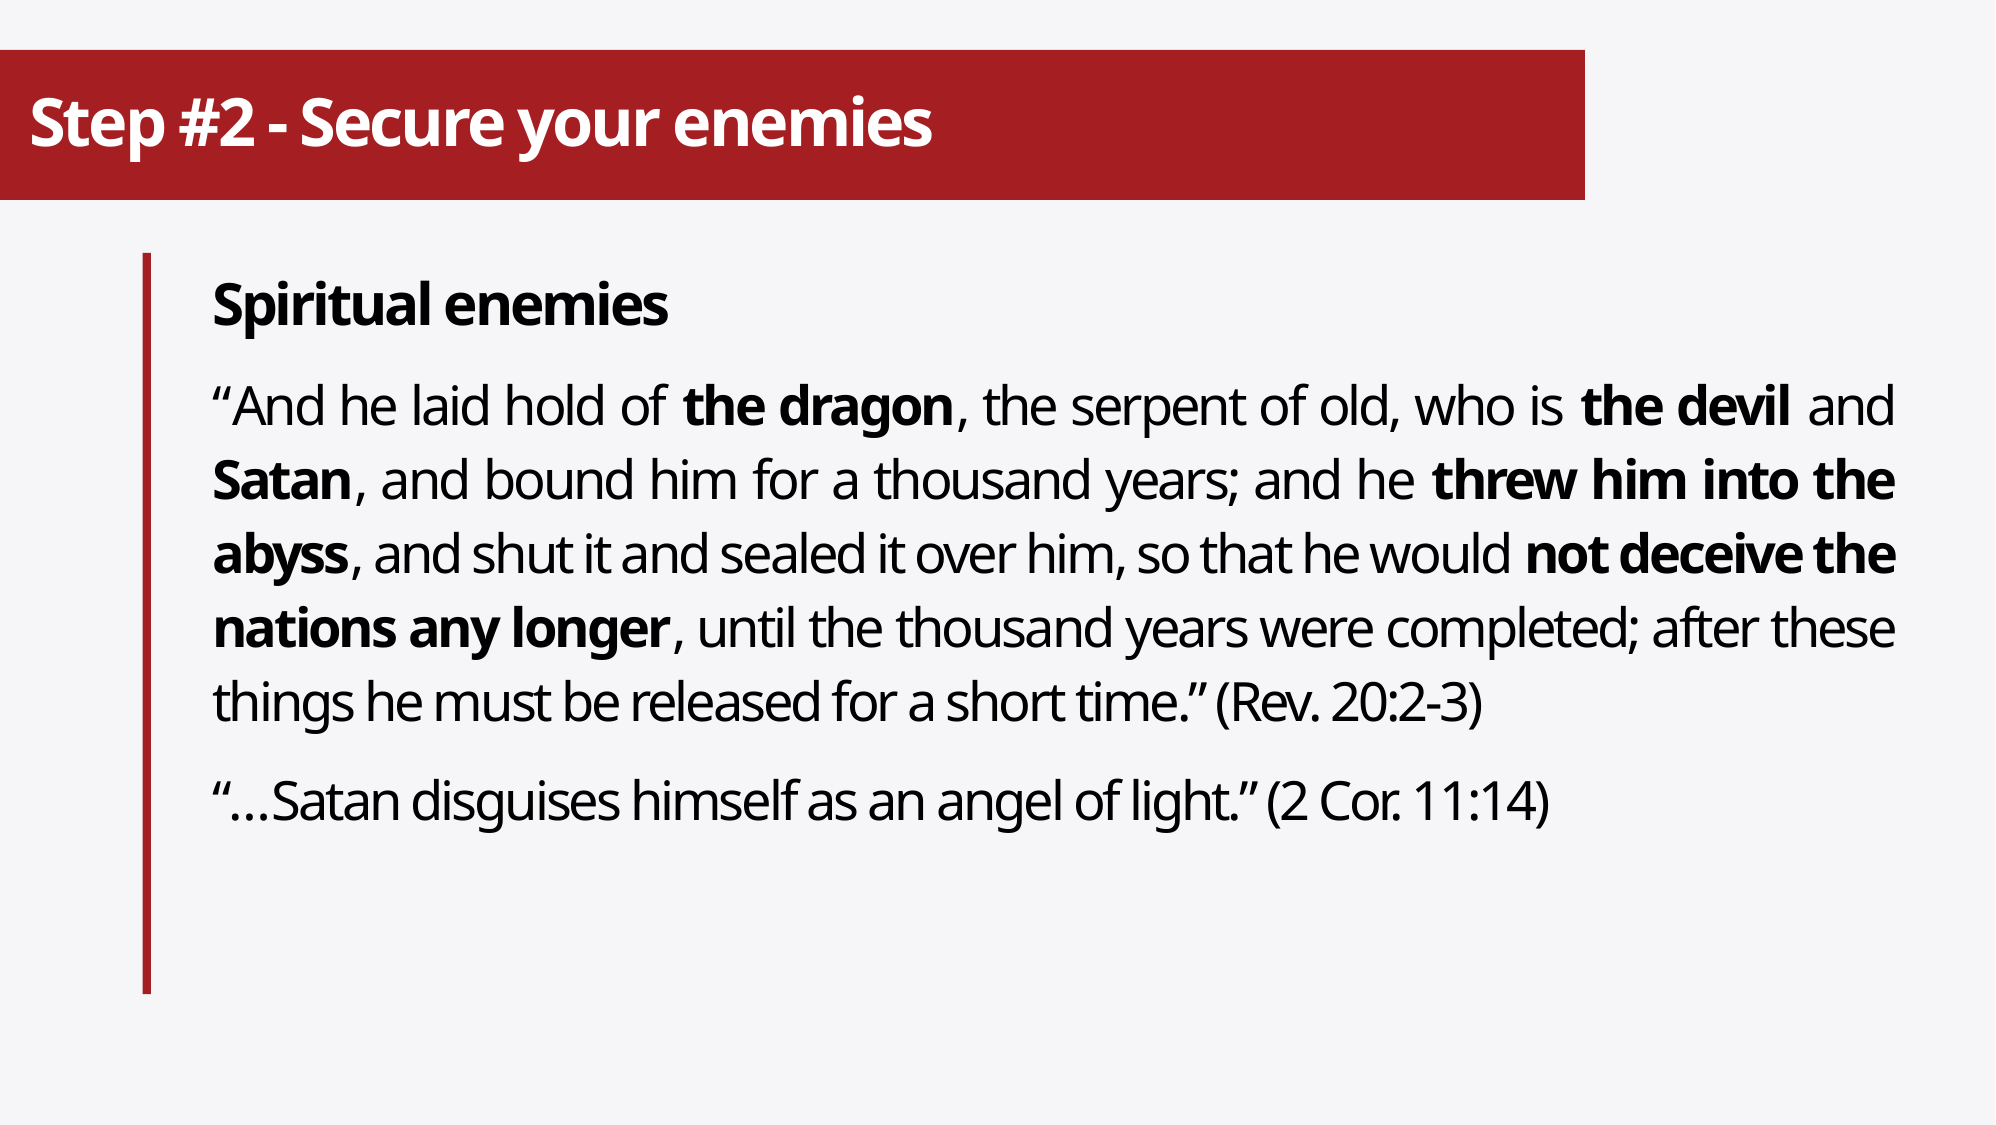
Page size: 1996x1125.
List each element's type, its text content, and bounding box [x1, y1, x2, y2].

title Step #2 - Secure your enemies [14, 62, 1810, 188]
subtitle Spiritual enemies “And he laid hold of the dragon, the serpent of old, who is the devil and Satan, and bound him for a thousand years; and he threw him into the abyss, and shut it and sealed it over him, so that he would not deceive the nations any longer, until the thousand years were completed; after these things he must be released for a short time.” (Rev. 20:2-3) “…Satan disguises himself as an angel of light.” (2 Cor. 11:14) [197, 249, 1910, 1000]
